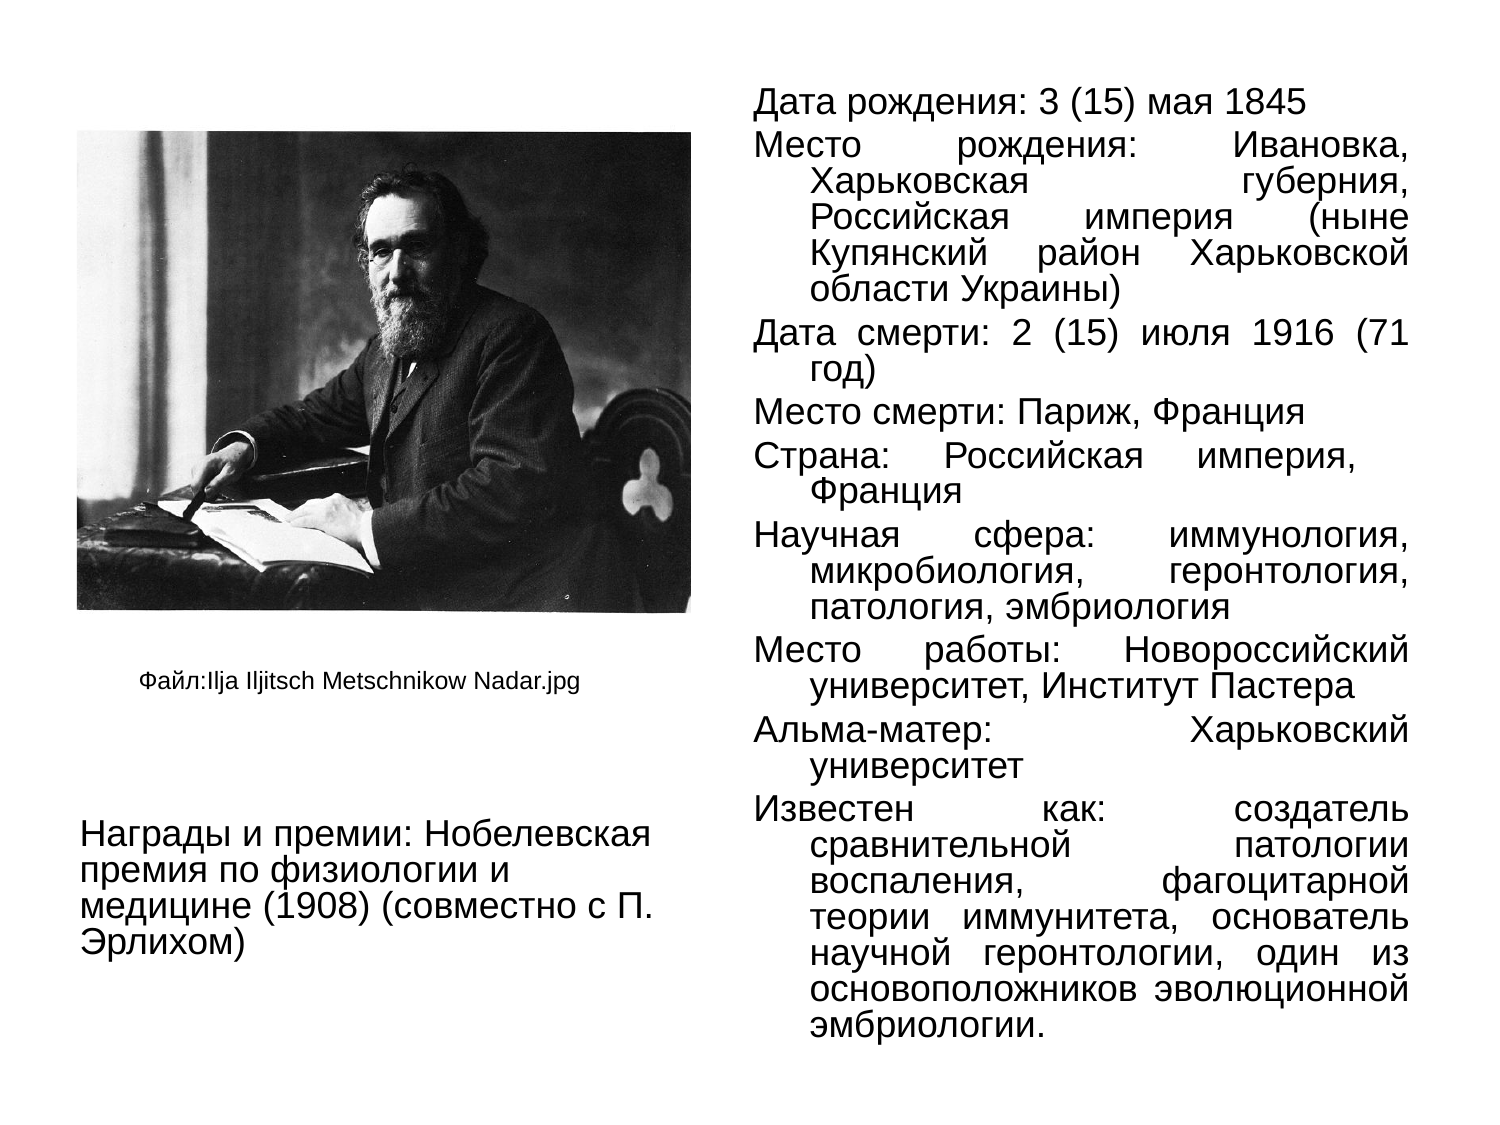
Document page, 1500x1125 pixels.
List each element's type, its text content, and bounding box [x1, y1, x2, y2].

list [76, 125, 692, 615]
list Дата рождения: 3 (15) мая 1845 Место рождения: Ивановка, Харьковская губерния, Российская империя (ныне Купянский район Харьковской области Украины) Дата смерти: 2 (15) июля 1916 (71 год) Место смерти: Париж, Франция Страна: Российская империя, Франция Научная сфера: иммунология, микробиология, геронтология, патология, эмбриология Место работы: Новороссийский университет, Институт Пастера Альма-матер: Харьковский университет Известен как: создатель сравнительной патологии воспаления, фагоцитарной теории иммунитета, основатель научной геронтологии, один из основоположников эволюционной эмбриологии. [738, 77, 1426, 1071]
text_box Файл:Ilja Iljitsch Metschnikow Nadar.jpg [123, 657, 597, 702]
text_box Награды и премии: Нобелевская премия по физиологии и медицине (1908) (совместно с П. Эрлихом) [64, 810, 703, 970]
